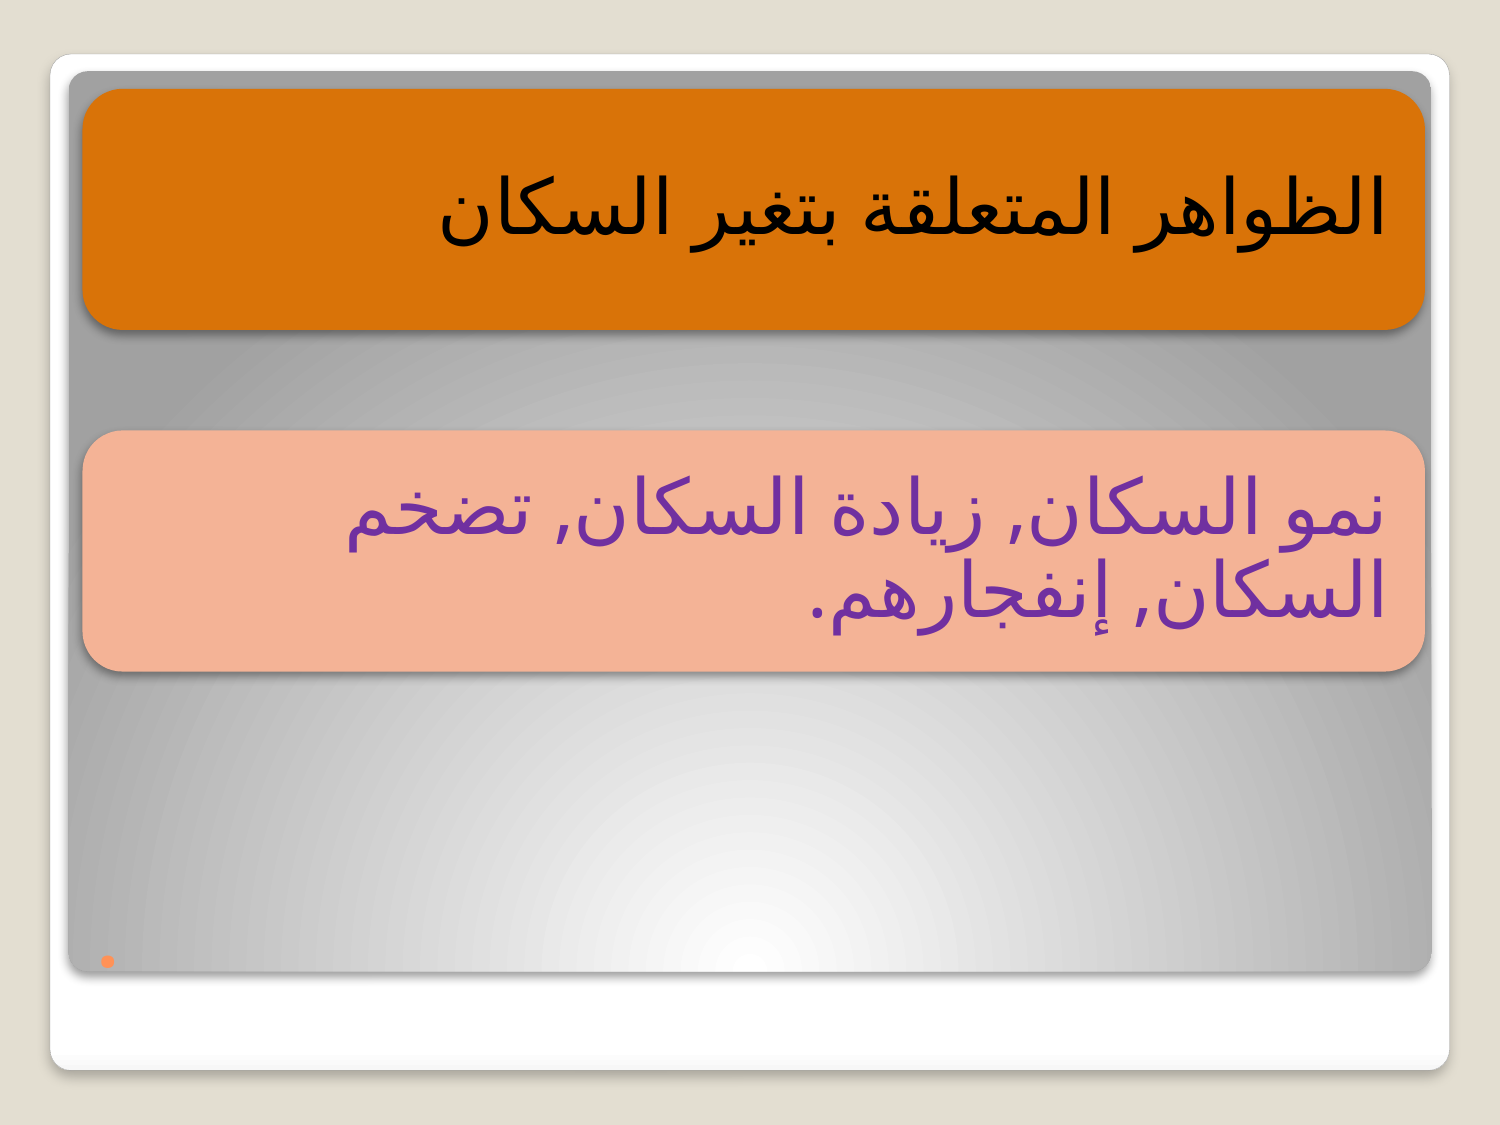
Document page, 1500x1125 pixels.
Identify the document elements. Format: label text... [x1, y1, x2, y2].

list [82, 86, 1426, 775]
title . [82, 817, 1425, 990]
